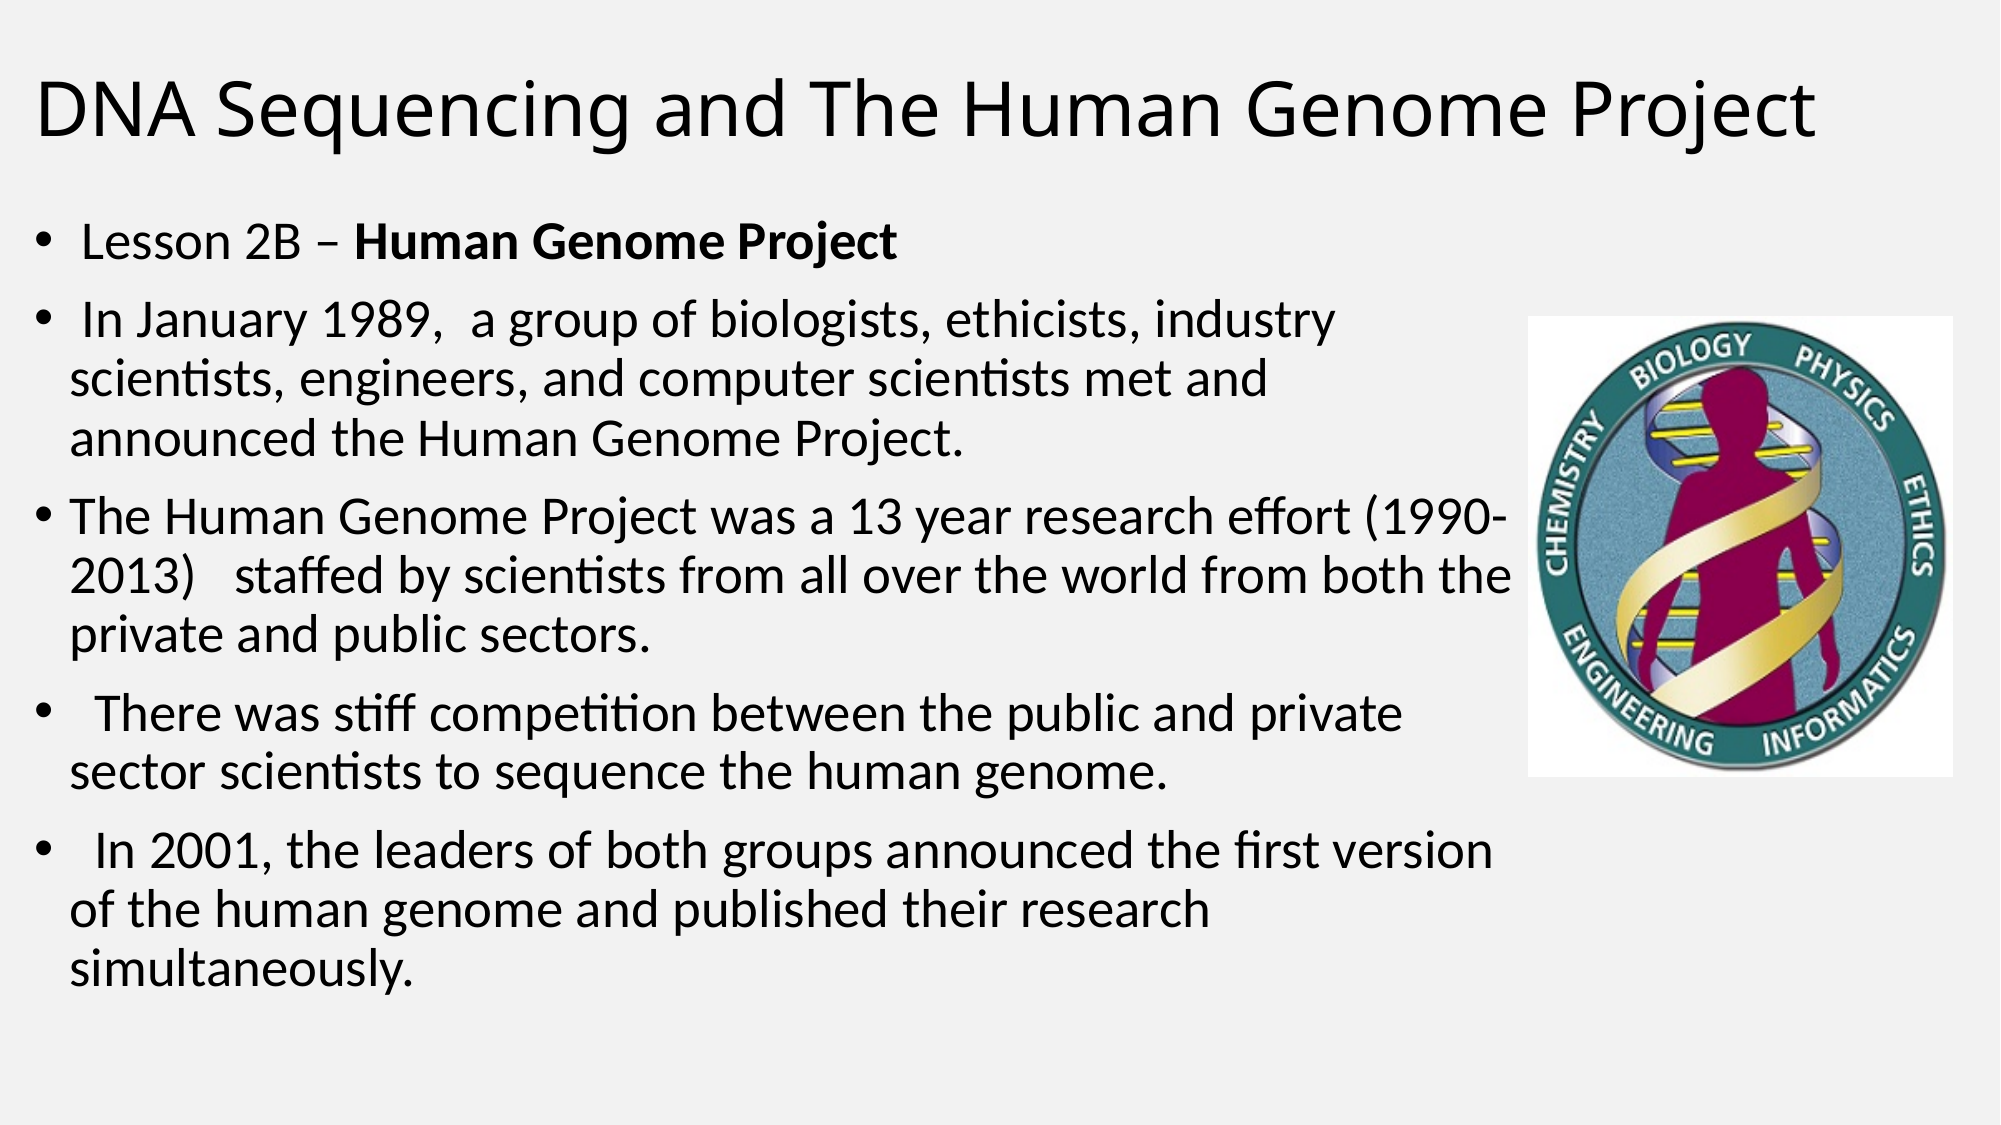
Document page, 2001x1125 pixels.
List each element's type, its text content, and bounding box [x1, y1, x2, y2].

title DNA Sequencing and The Human Genome Project [19, 59, 1863, 165]
list Lesson 2B – Human Genome Project In January 1989, a group of biologists, ethicists, industry scientists, engineers, and computer scientists met and announced the Human Genome Project. The Human Genome Project was a 13 year research effort (1990-2013) staffed by scientists from all over the world from both the private and public sectors. There was stiff competition between the public and private sector scientists to sequence the human genome. In 2001, the leaders of both groups announced the first version of the human genome and published their research simultaneously. [19, 204, 1529, 1014]
picture [1528, 316, 1953, 777]
